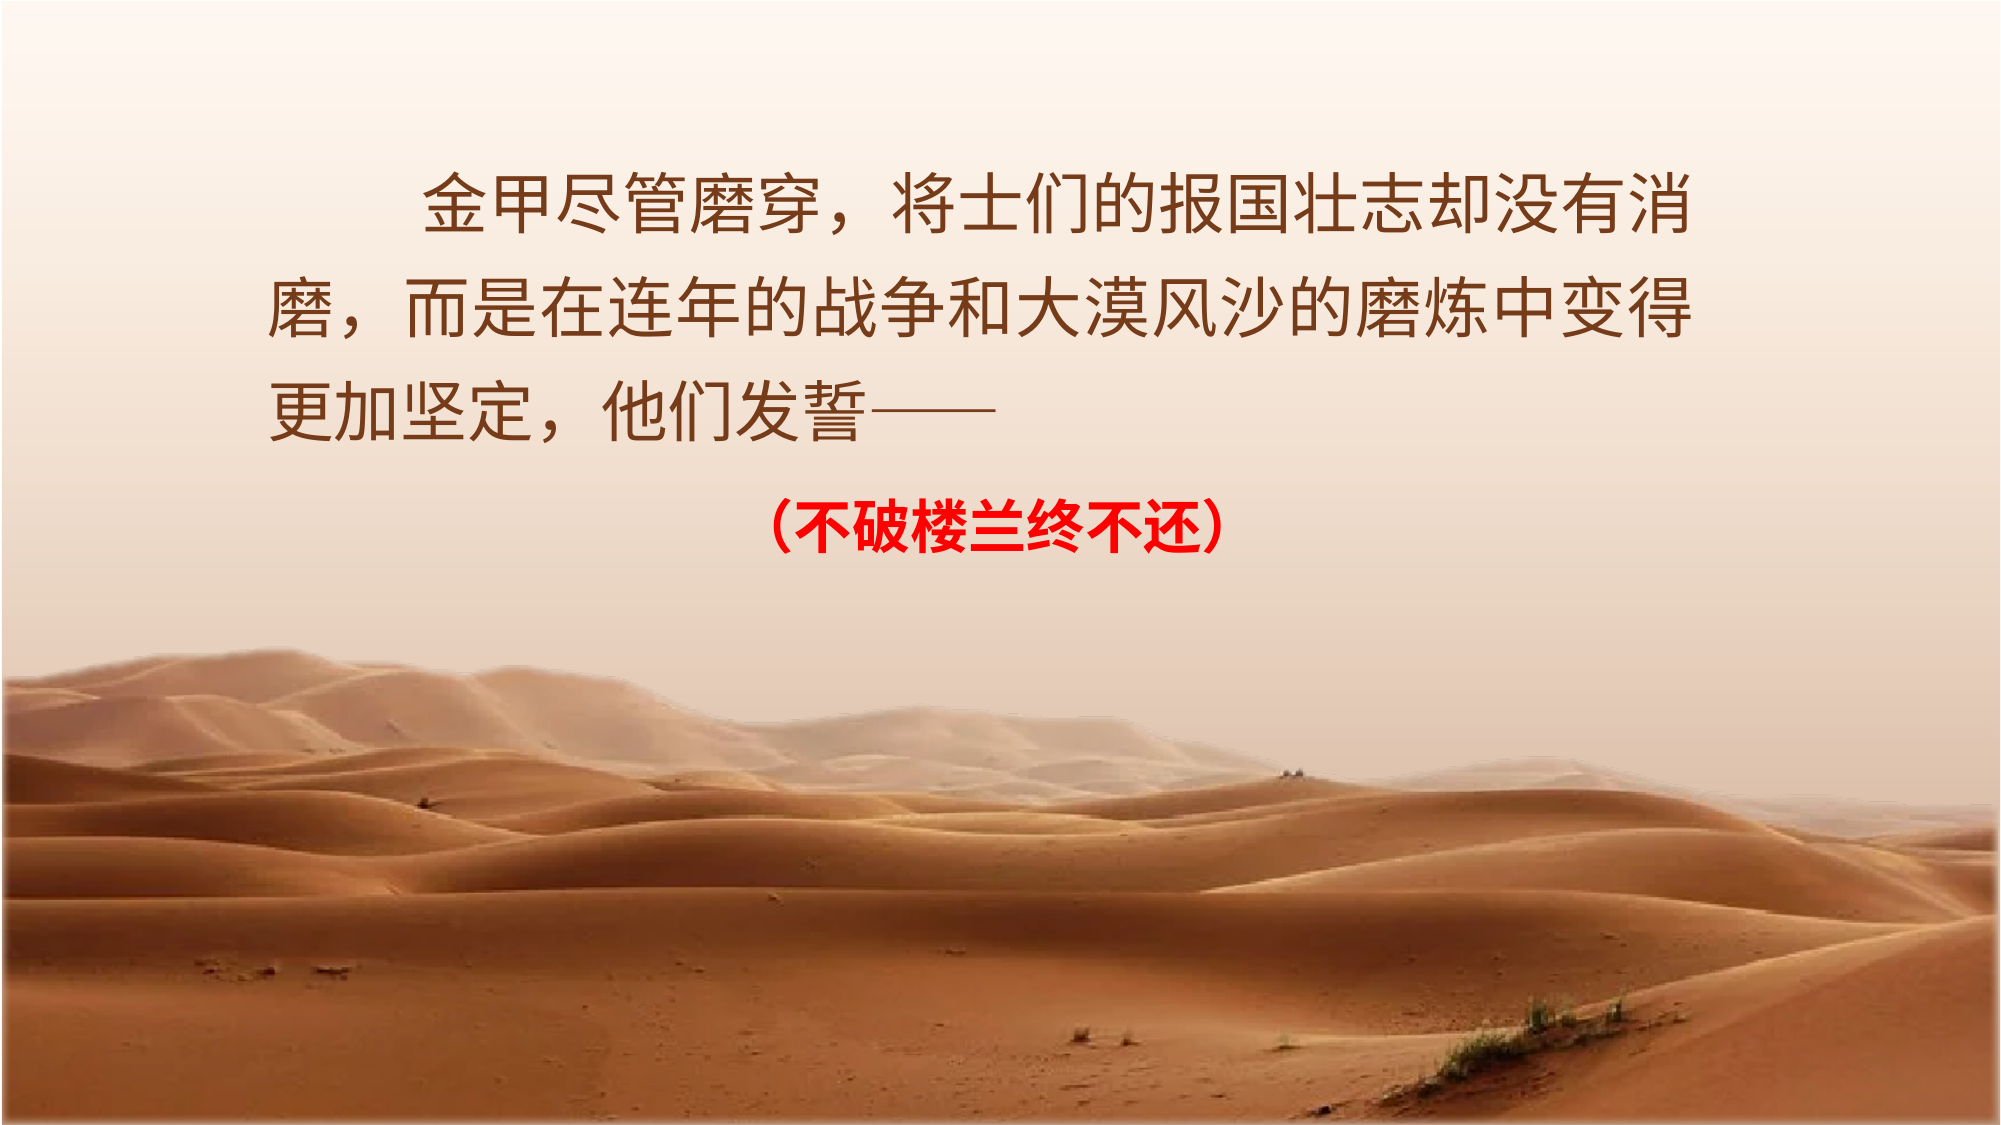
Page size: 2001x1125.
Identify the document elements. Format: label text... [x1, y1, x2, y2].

text_box （不破楼兰终不还） [720, 483, 1491, 568]
text_box 金甲尽管磨穿，将士们的报国壮志却没有消磨，而是在连年的战争和大漠风沙的磨炼中变得更加坚定，他们发誓—— [252, 130, 1709, 458]
picture [8, 624, 1991, 1117]
